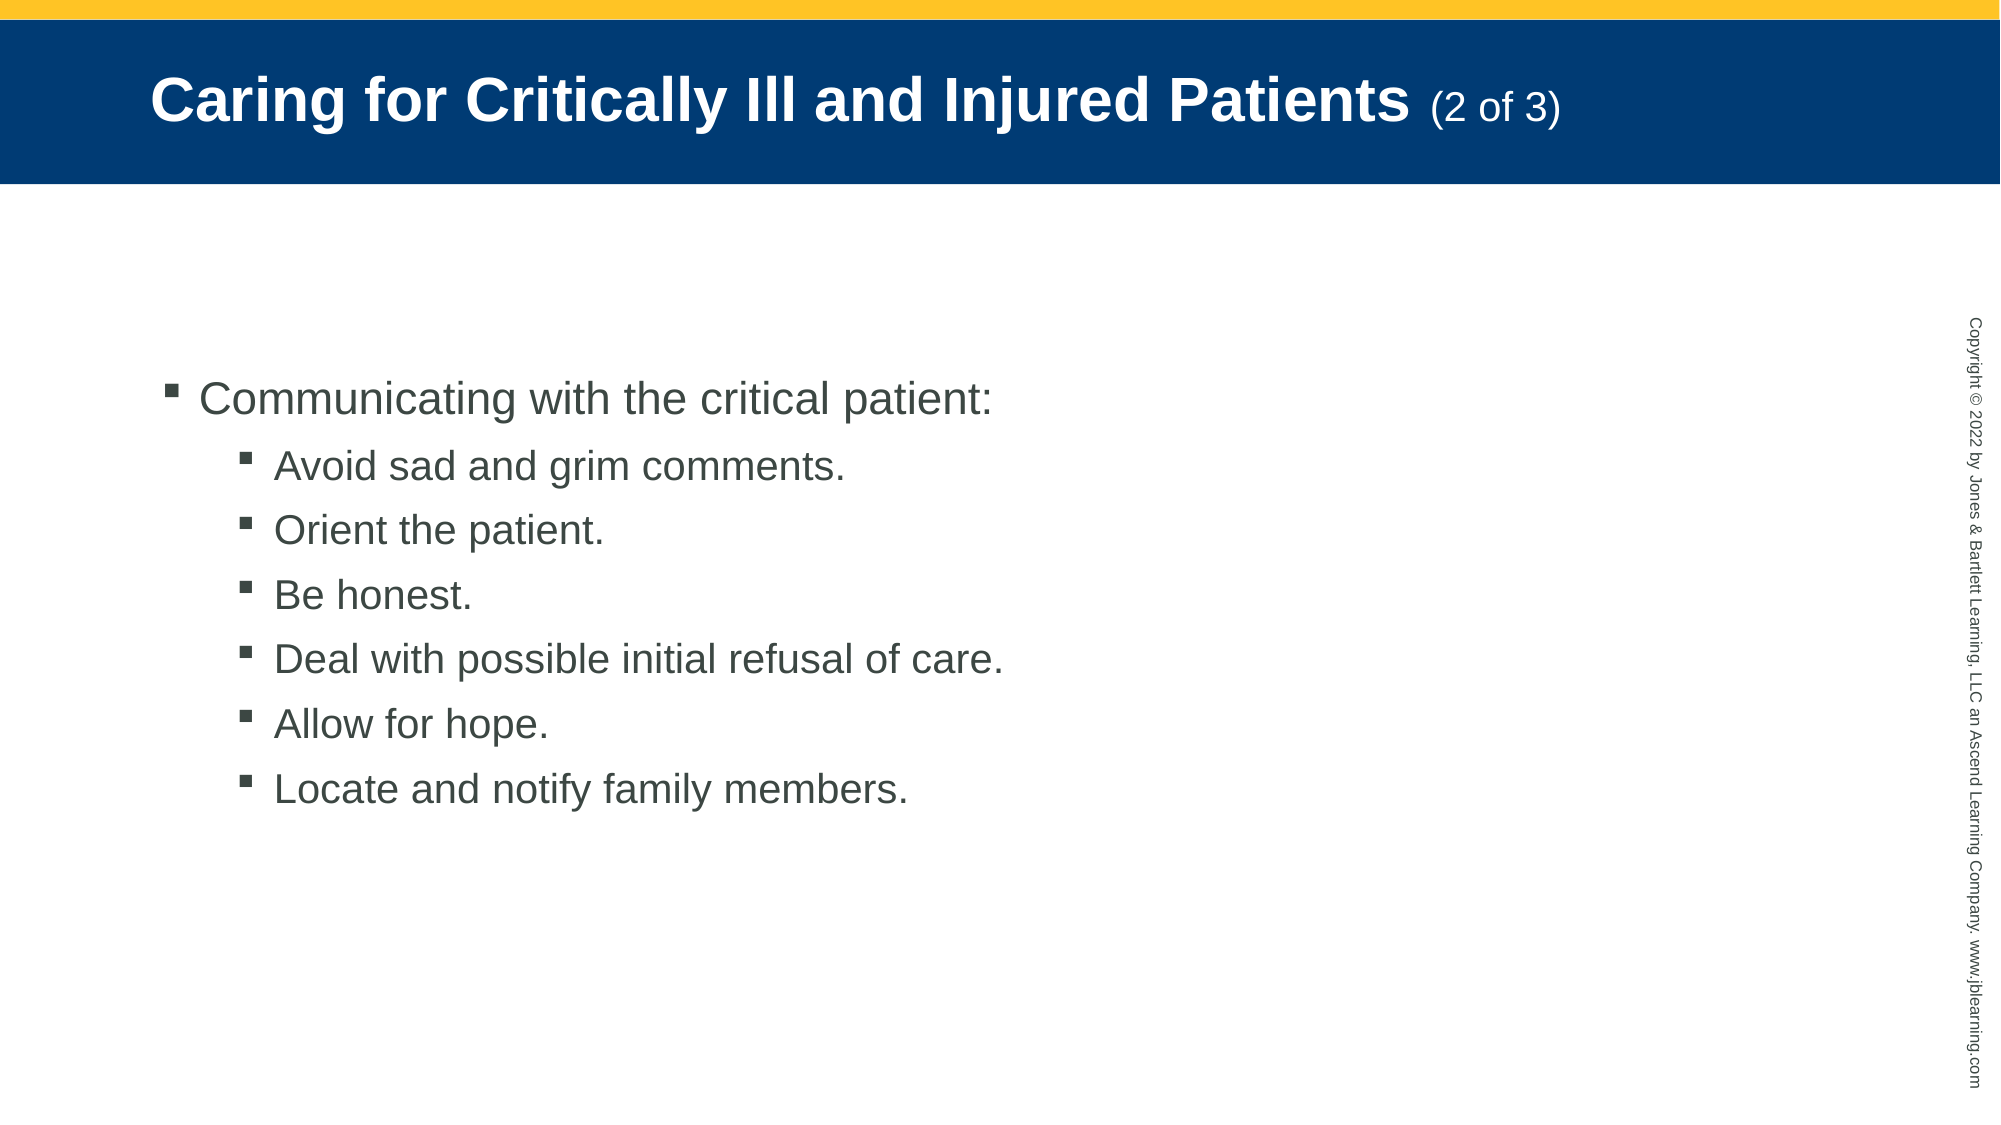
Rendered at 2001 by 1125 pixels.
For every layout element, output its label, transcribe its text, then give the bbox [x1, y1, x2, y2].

title Caring for Critically Ill and Injured Patients (2 of 3) [0, 19, 2000, 185]
list Communicating with the critical patient: Avoid sad and grim comments. Orient the patient. Be honest. Deal with possible initial refusal of care. Allow for hope. Locate and notify family members. [146, 361, 1859, 1016]
